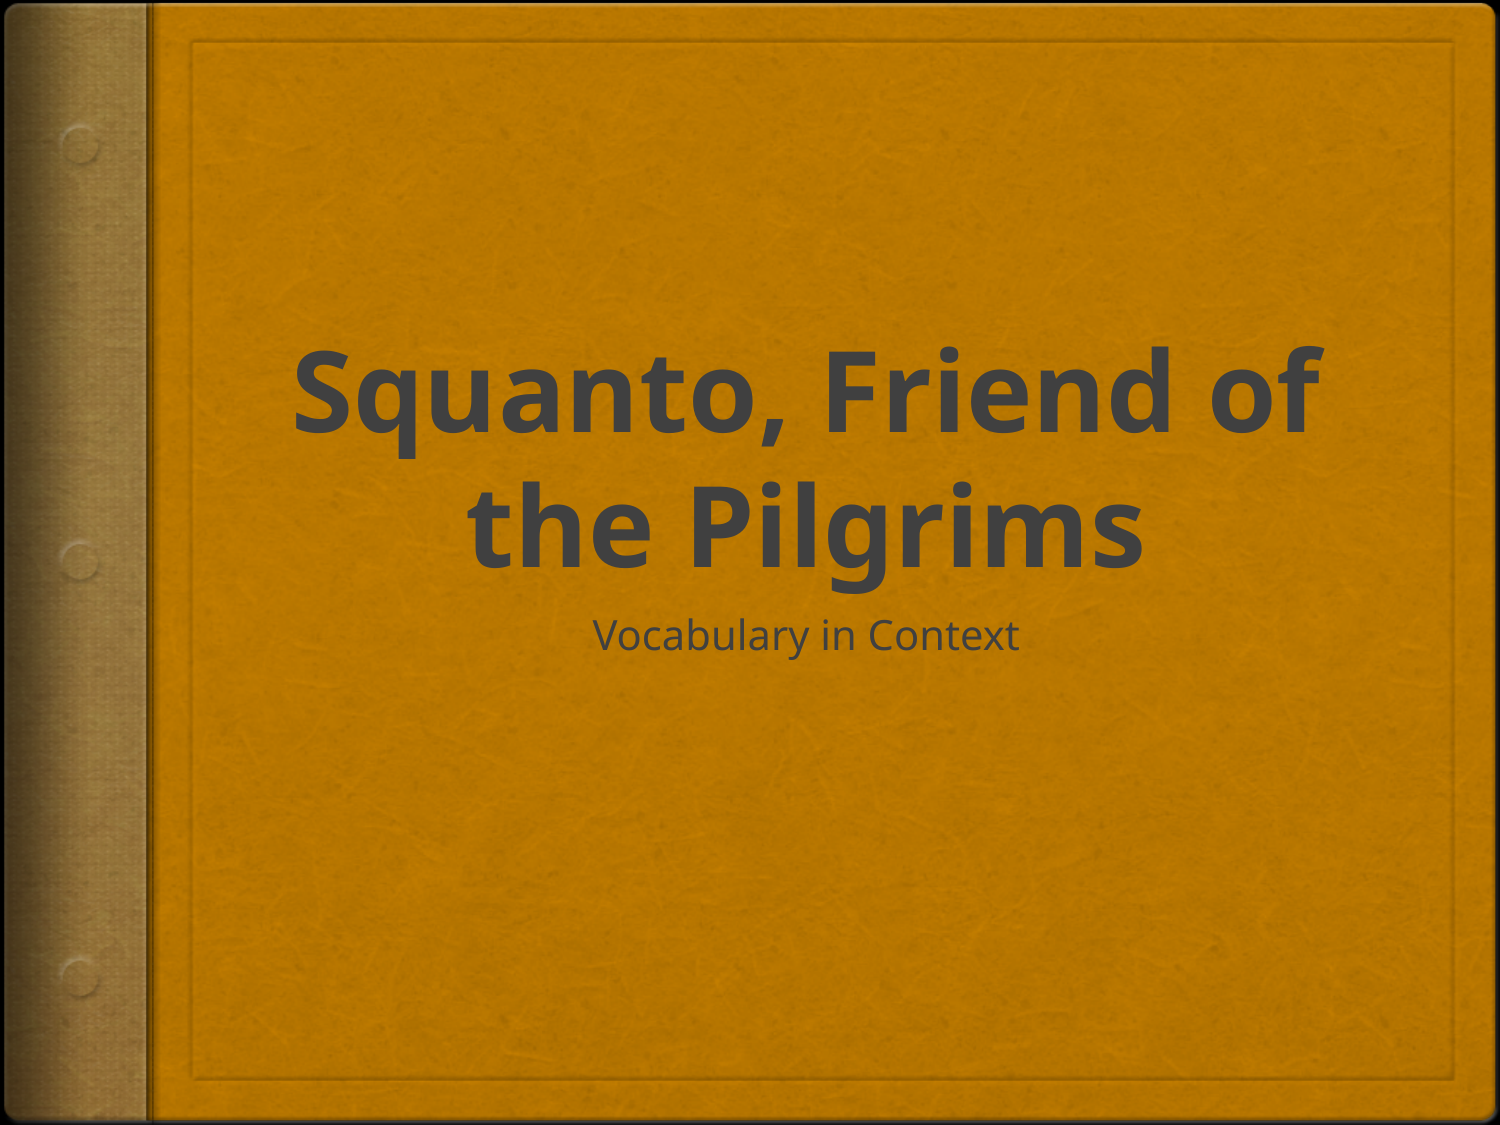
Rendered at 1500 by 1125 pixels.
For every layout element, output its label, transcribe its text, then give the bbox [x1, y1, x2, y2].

picture [0, 0, 1500, 1125]
subtitle Vocabulary in Context [225, 601, 1388, 889]
title Squanto, Friend of the Pilgrims [225, 294, 1388, 598]
